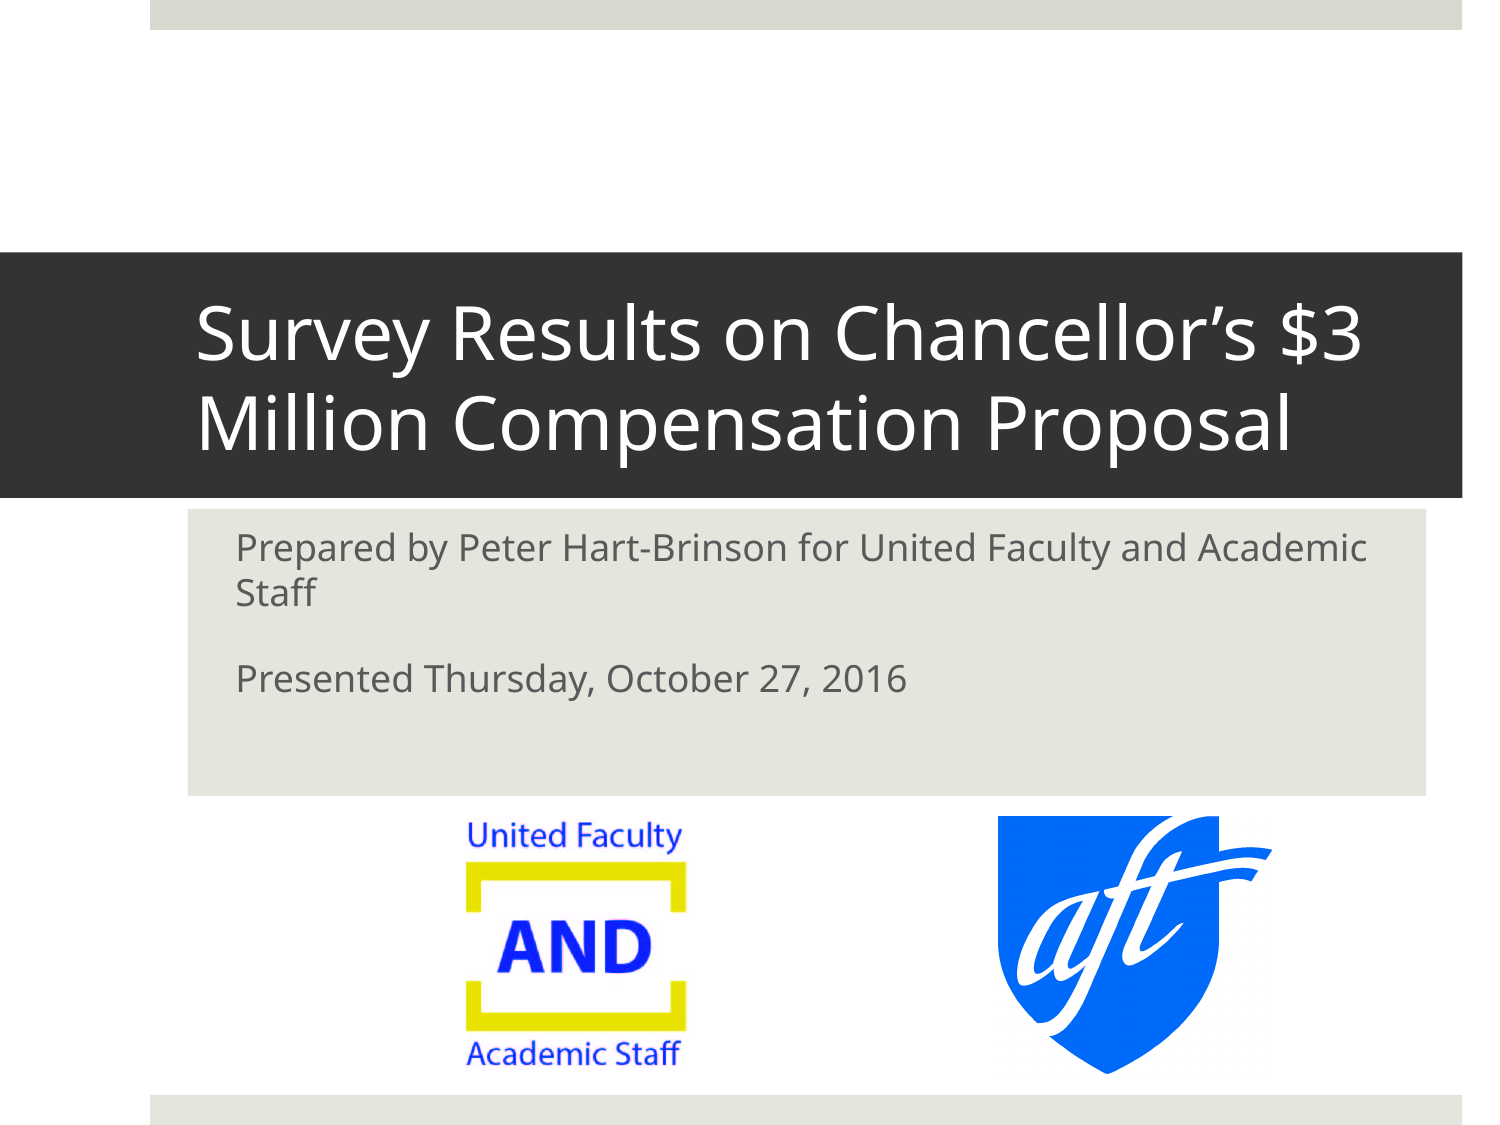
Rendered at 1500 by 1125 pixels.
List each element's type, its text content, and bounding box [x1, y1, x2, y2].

picture [427, 815, 728, 1075]
picture [998, 815, 1272, 1075]
subtitle Prepared by Peter Hart-Brinson for United Faculty and Academic Staff Presented Thursday, October 27, 2016 [187, 508, 1427, 797]
title Survey Results on Chancellor’s $3 Million Compensation Proposal [0, 252, 1463, 498]
